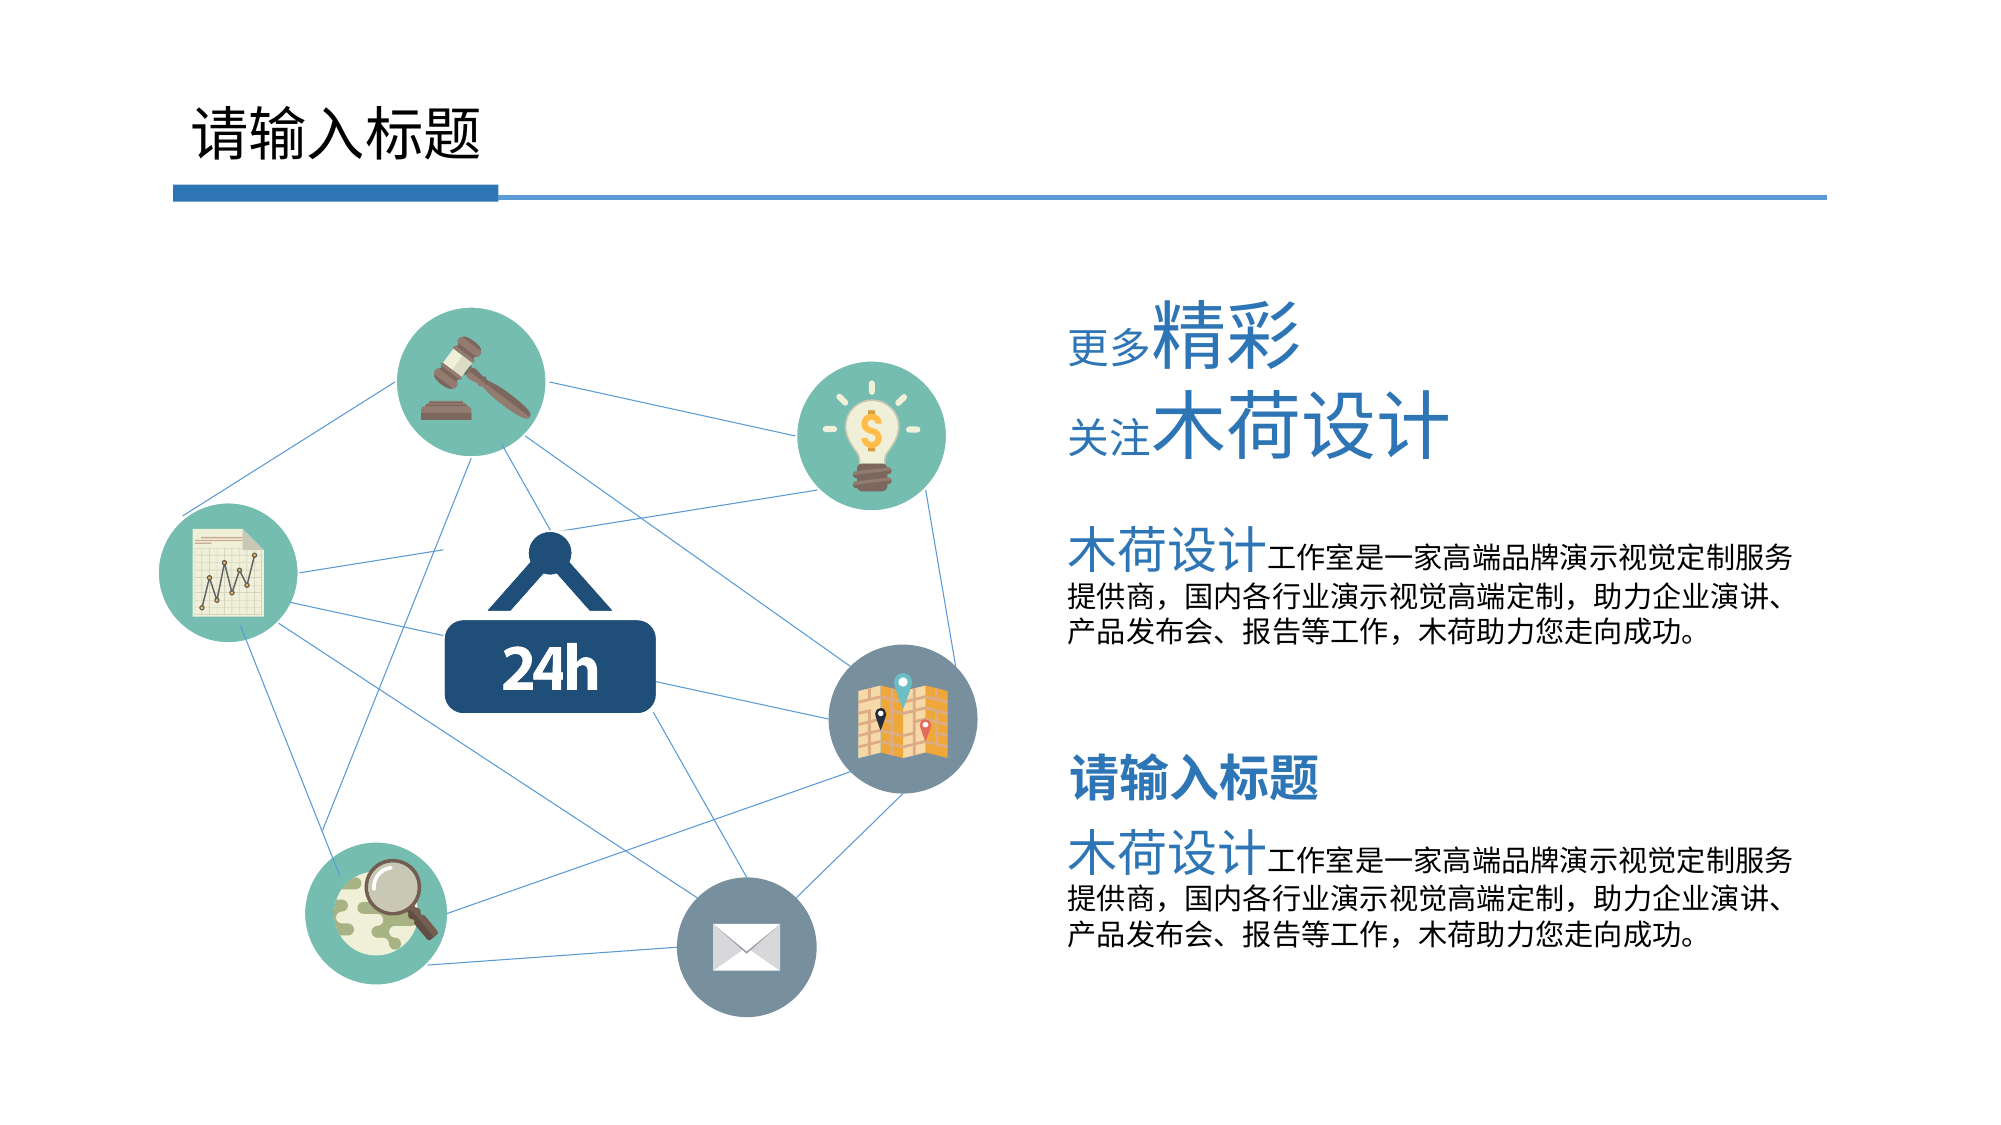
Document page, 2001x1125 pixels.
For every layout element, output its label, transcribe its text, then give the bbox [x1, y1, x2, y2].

text_box 请输入标题 [1054, 738, 1334, 814]
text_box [173, 184, 1827, 202]
text_box 木荷设计工作室是一家高端品牌演示视觉定制服务提供商，国内各行业演示视觉高端定制，助力企业演讲、产品发布会、报告等工作，木荷助力您走向成功。 [1052, 813, 1827, 959]
text_box 更多精彩 关注木荷设计 [1052, 281, 1521, 476]
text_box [154, 303, 978, 1018]
text_box 木荷设计工作室是一家高端品牌演示视觉定制服务提供商，国内各行业演示视觉高端定制，助力企业演讲、产品发布会、报告等工作，木荷助力您走向成功。 [1052, 510, 1827, 656]
text_box 请输入标题 [175, 90, 497, 175]
